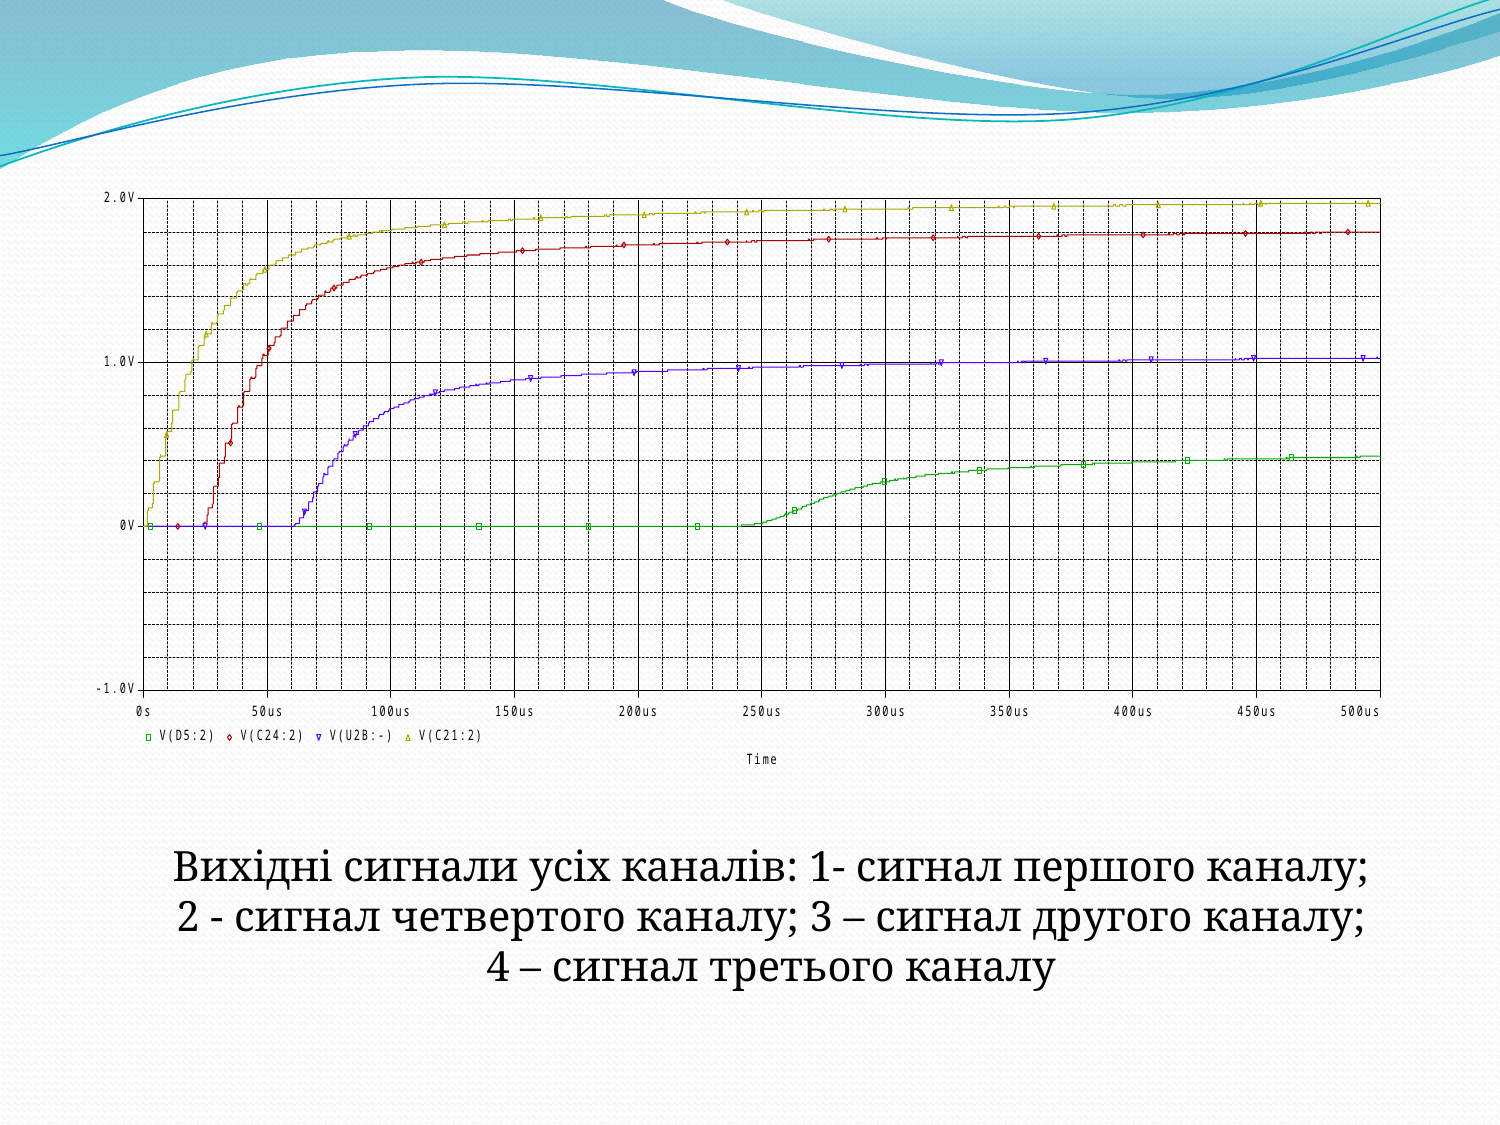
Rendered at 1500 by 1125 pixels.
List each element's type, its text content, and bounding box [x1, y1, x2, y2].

picture [70, 187, 1395, 774]
title [75, 115, 1425, 844]
list Вихідні сигнали усіх каналів: 1- сигнал першого каналу; 2 - сигнал четвертого каналу; 3 – сигнал другого каналу; 4 – сигнал третього каналу [147, 832, 1395, 1012]
